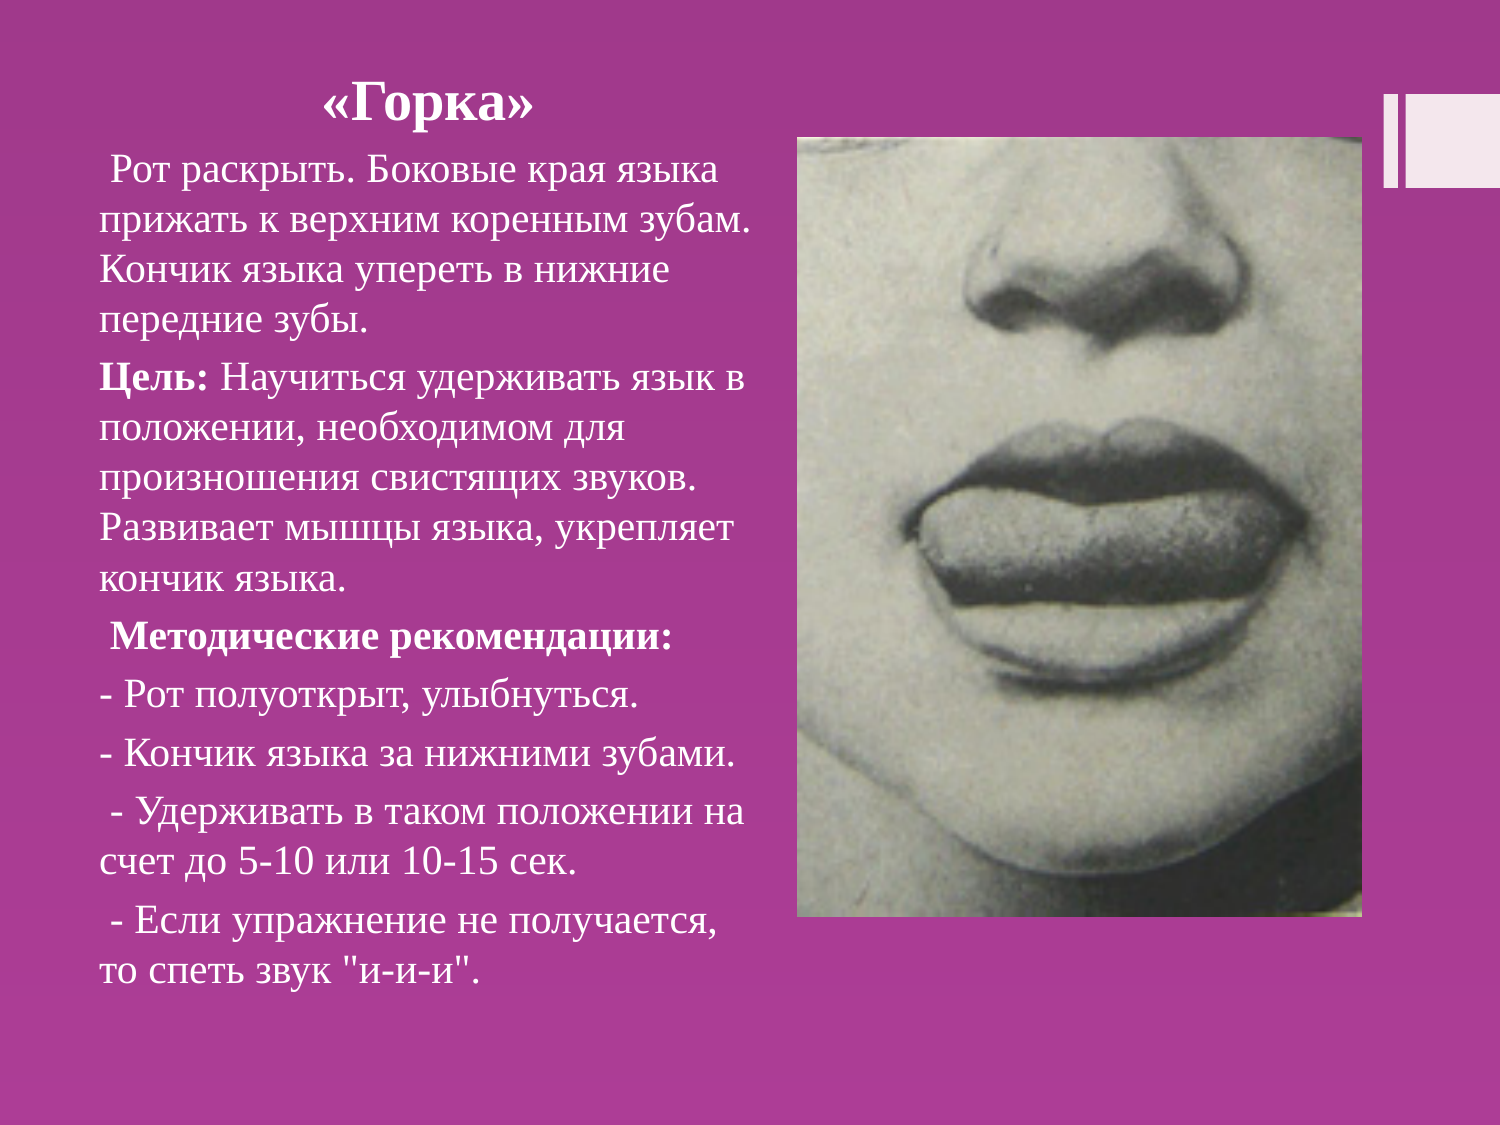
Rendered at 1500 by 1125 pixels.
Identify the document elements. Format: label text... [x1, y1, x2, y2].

picture [796, 136, 1363, 918]
list «Горка» Рот раскрыть. Боковые края языка прижать к верхним коренным зубам. Кончик языка упереть в нижние передние зубы. Цель: Научиться удерживать язык в положении, необходимом для произношения свистящих звуков. Развивает мышцы языка, укрепляет кончик языка. Методические рекомендации: - Рот полуоткрыт, улыбнуться. - Кончик языка за нижними зубами. - Удерживать в таком положении на счет до 5-10 или 10-15 сек. - Если упражнение не получается, то спеть звук "и-и-и". [76, 54, 774, 1035]
